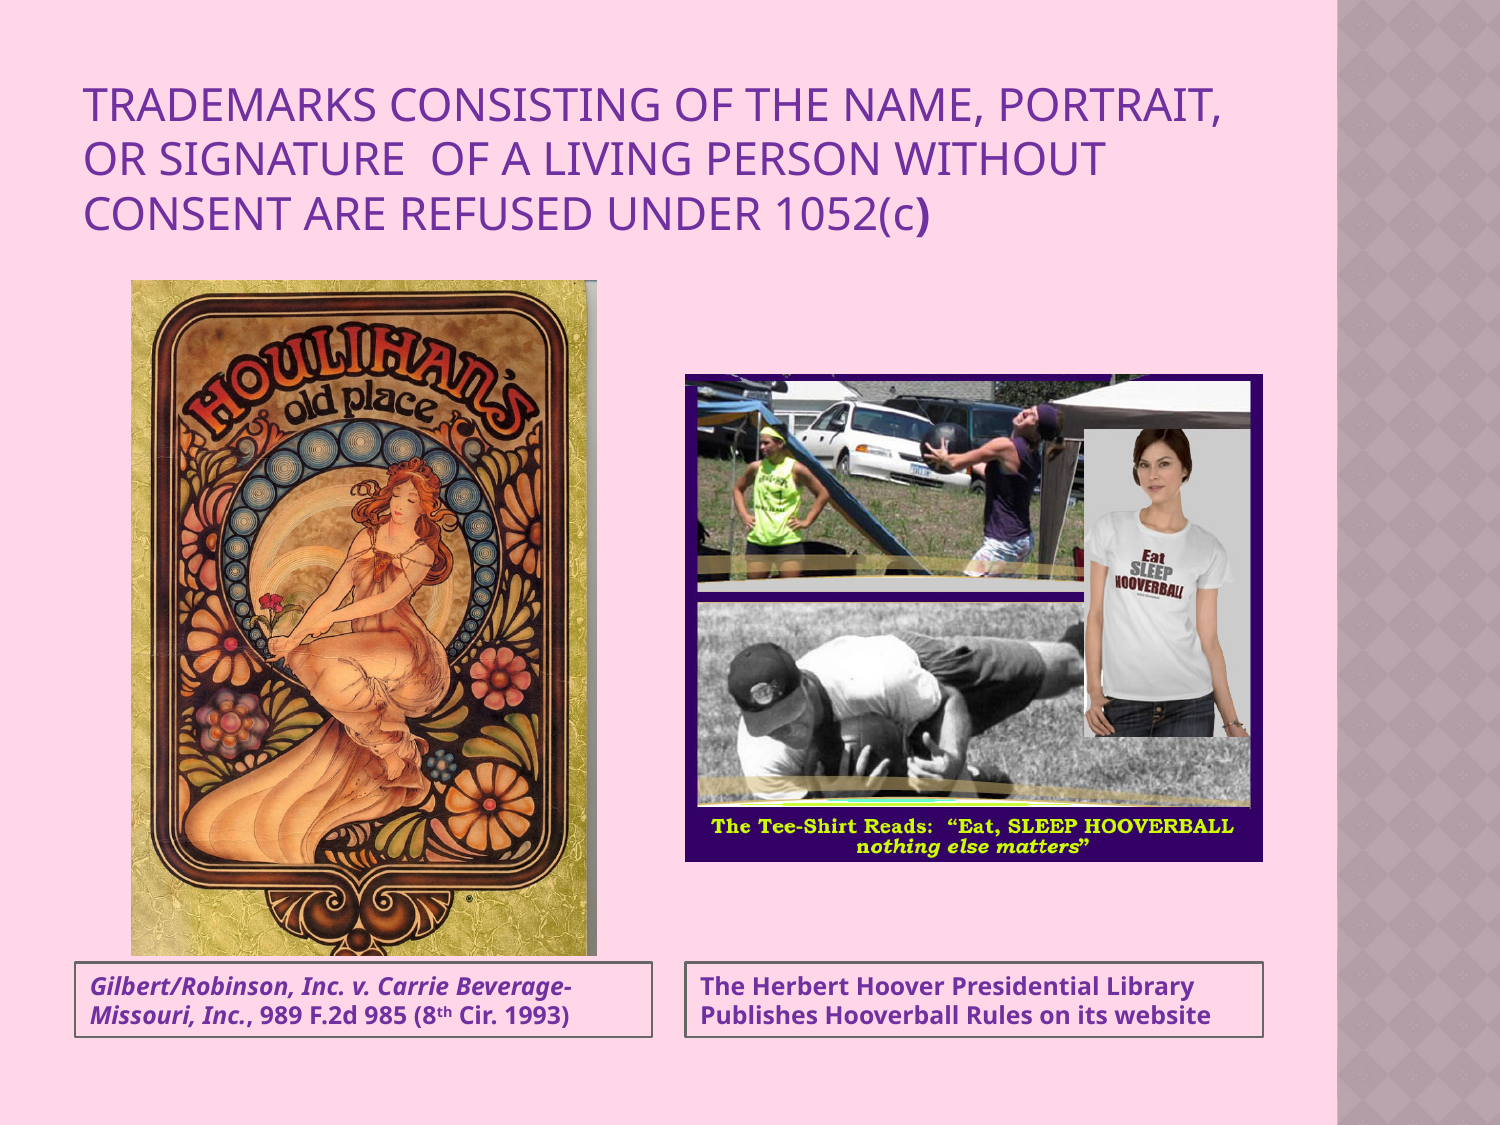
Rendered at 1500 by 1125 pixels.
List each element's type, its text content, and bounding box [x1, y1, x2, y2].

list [131, 280, 597, 957]
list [684, 374, 1264, 863]
list Gilbert/Robinson, Inc. v. Carrie Beverage-Missouri, Inc., 989 F.2d 985 (8th Cir. 1993) [74, 961, 653, 1038]
list The Herbert Hoover Presidential Library Publishes Hooverball Rules on its website [684, 961, 1264, 1038]
title Trademarks consisting of the name, portrait, or signature of a living person without consent are refused under 1052(c) [75, 52, 1263, 240]
